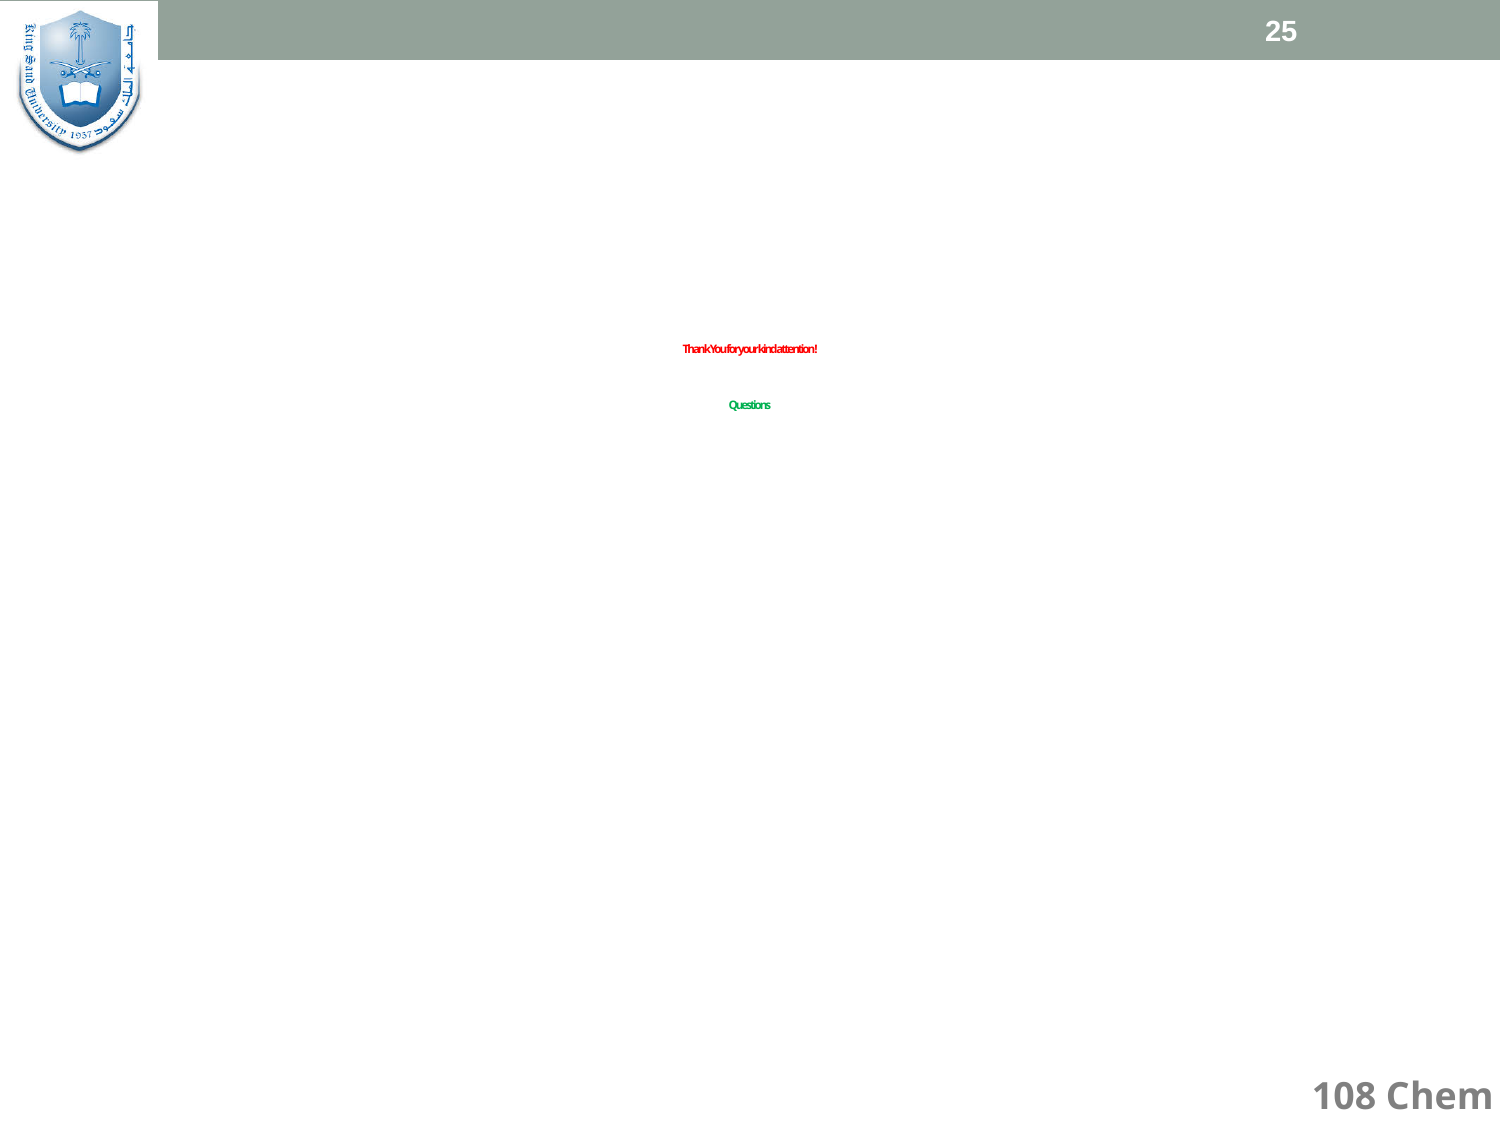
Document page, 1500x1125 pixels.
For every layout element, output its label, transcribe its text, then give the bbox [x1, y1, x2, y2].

slide_number 25 [1250, 3, 1425, 57]
title Thank You for your kind attention ! Questions [75, 275, 1425, 438]
text_box 108 Chem [1297, 1064, 1500, 1125]
picture [0, 1, 159, 160]
